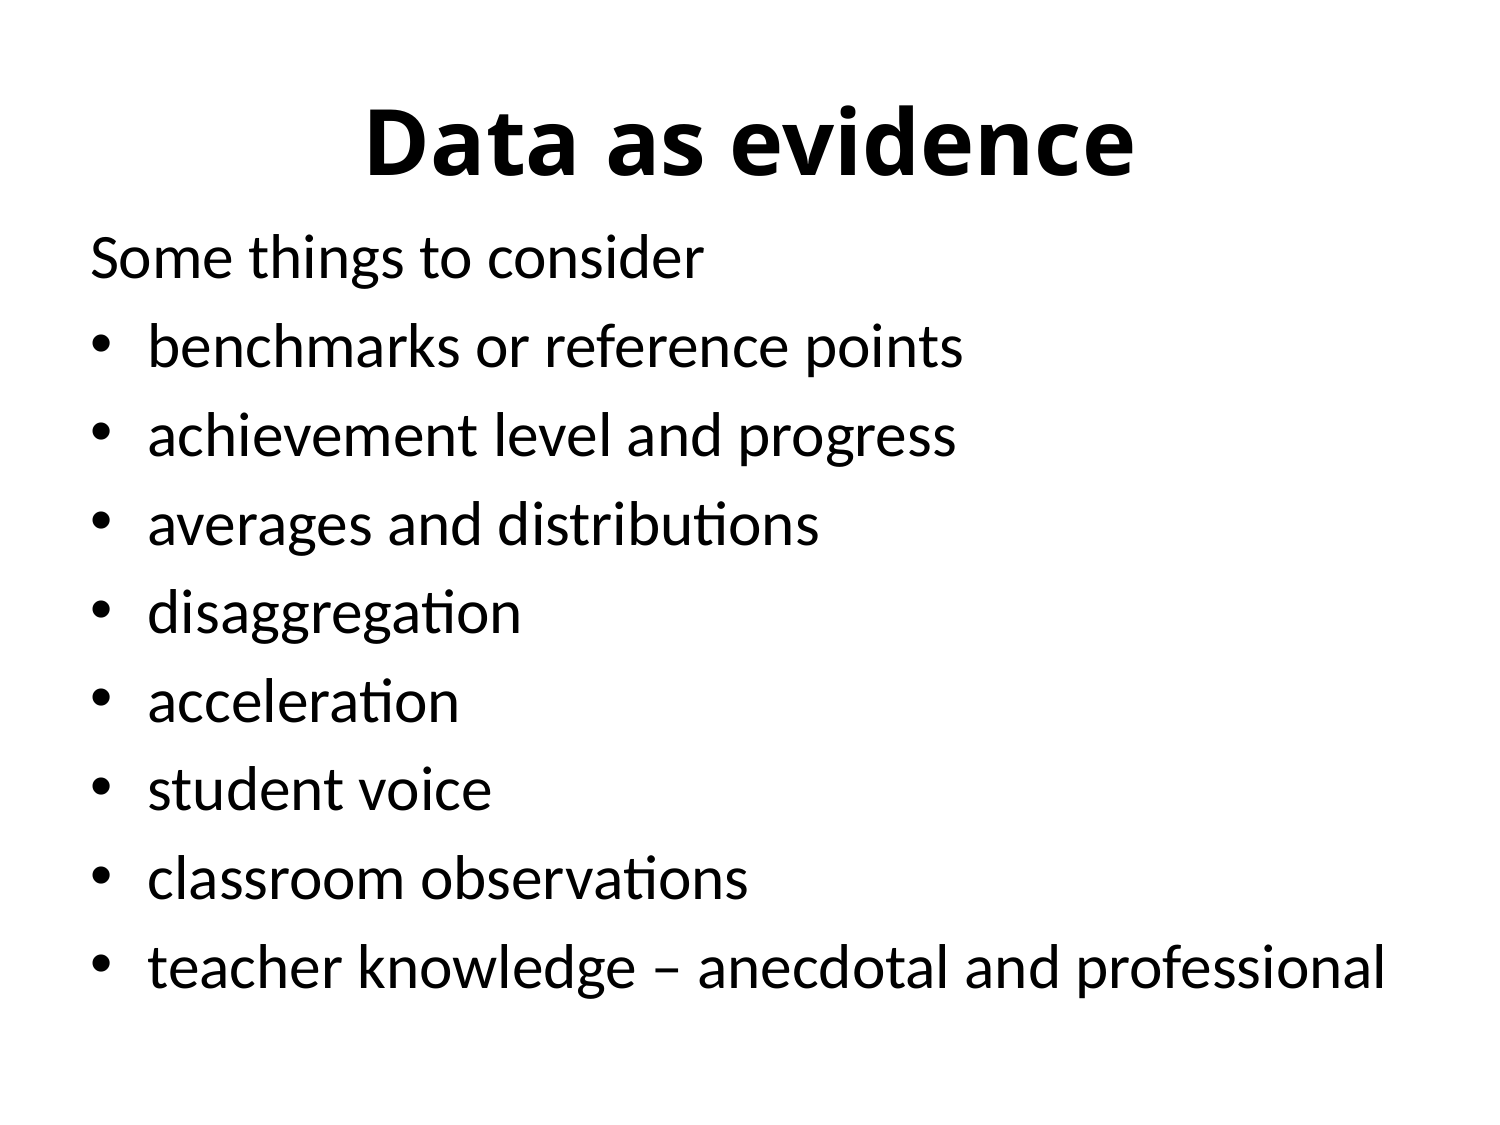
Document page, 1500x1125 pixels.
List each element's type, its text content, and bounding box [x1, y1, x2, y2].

list Some things to consider benchmarks or reference points achievement level and progress averages and distributions disaggregation acceleration student voice classroom observations teacher knowledge – anecdotal and professional [75, 208, 1425, 1059]
title Data as evidence [75, 45, 1425, 208]
